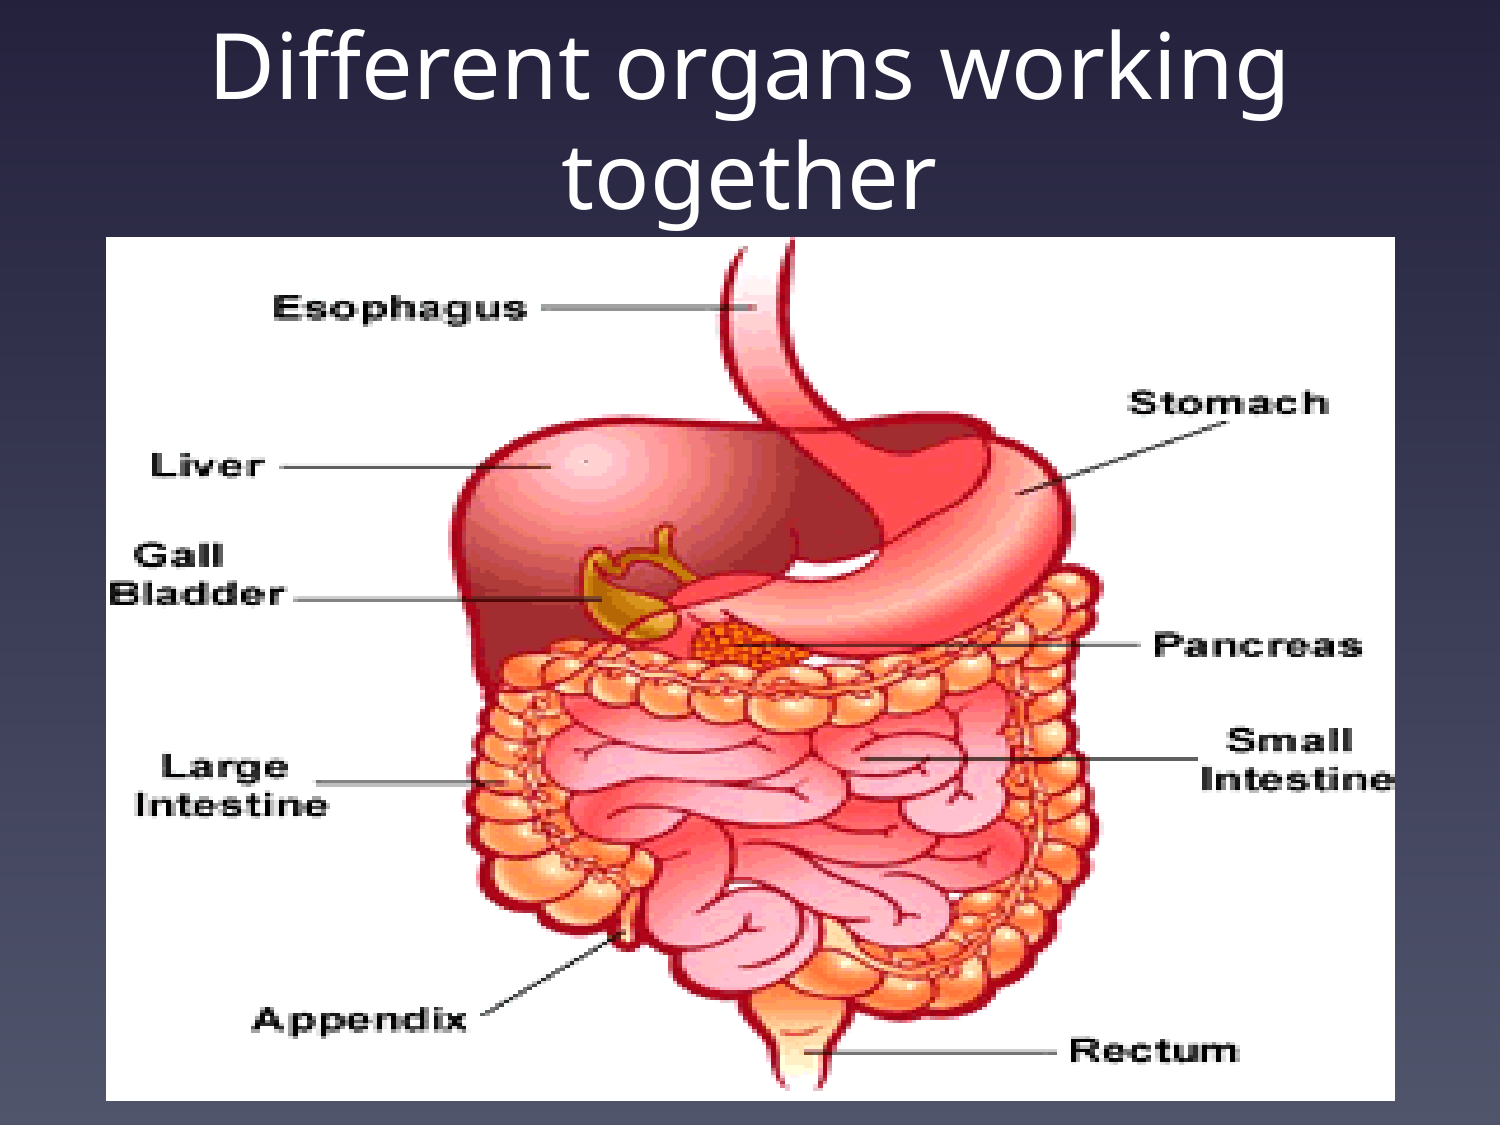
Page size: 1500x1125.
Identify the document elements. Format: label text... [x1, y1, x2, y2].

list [42, 237, 1426, 1125]
title Different organs working together [75, 0, 1425, 237]
